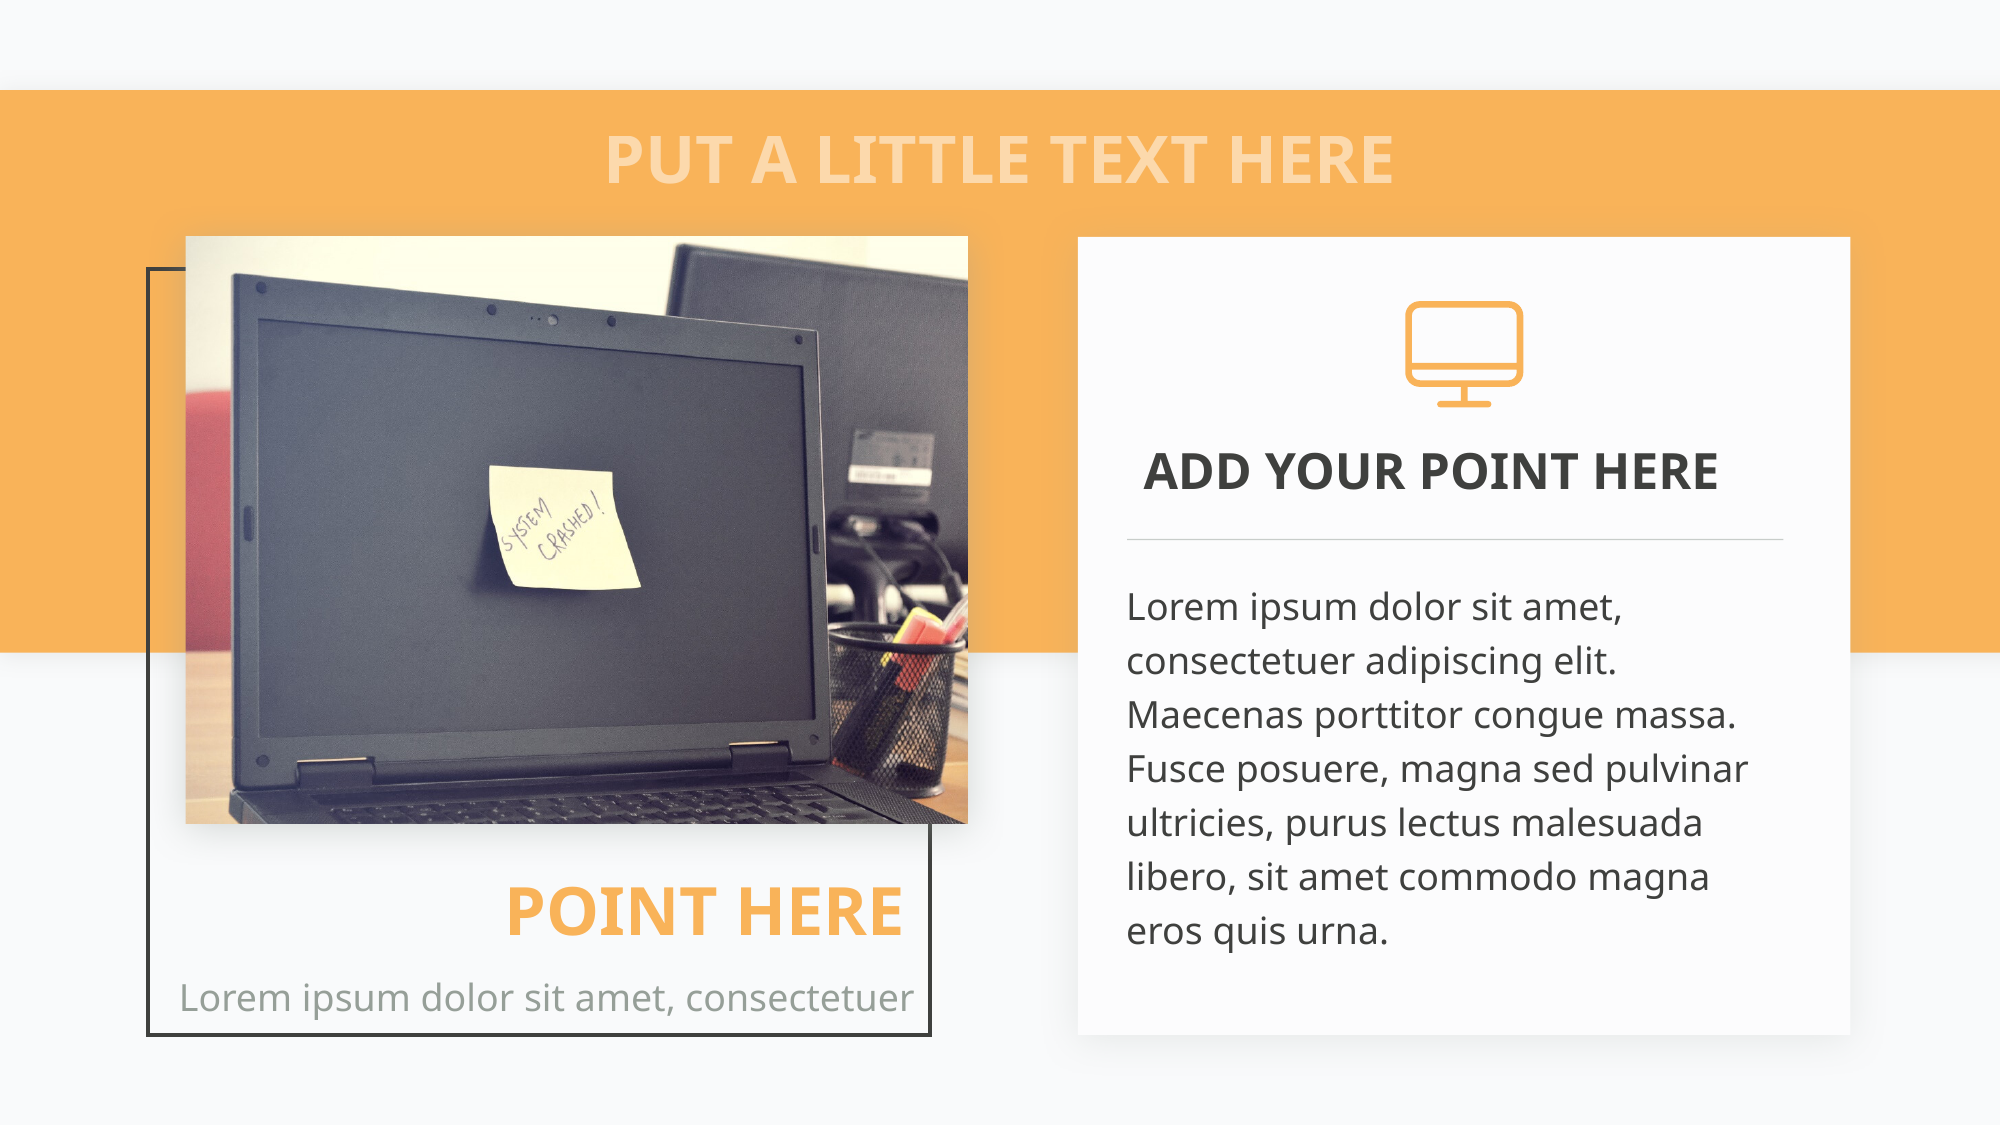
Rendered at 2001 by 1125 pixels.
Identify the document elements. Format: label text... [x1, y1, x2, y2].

text_box [147, 1027, 931, 1036]
text_box PUT A LITTLE TEXT HERE [588, 109, 1412, 205]
text_box [1404, 300, 1525, 409]
text_box POINT HERE [489, 861, 921, 957]
text_box ADD YOUR POINT HERE [1128, 432, 1735, 508]
text_box [0, 89, 2000, 654]
text_box [147, 268, 931, 957]
picture [185, 236, 969, 824]
text_box [1077, 236, 1852, 1036]
text_box Lorem ipsum dolor sit amet, consectetuer adipiscing elit. Maecenas porttitor congue massa. Fusce posuere, magna sed pulvinar ultricies, purus lectus malesuada libero, sit amet commodo magna eros quis urna. [1111, 566, 1809, 960]
text_box Lorem ipsum dolor sit amet, consectetuer [147, 957, 931, 1027]
